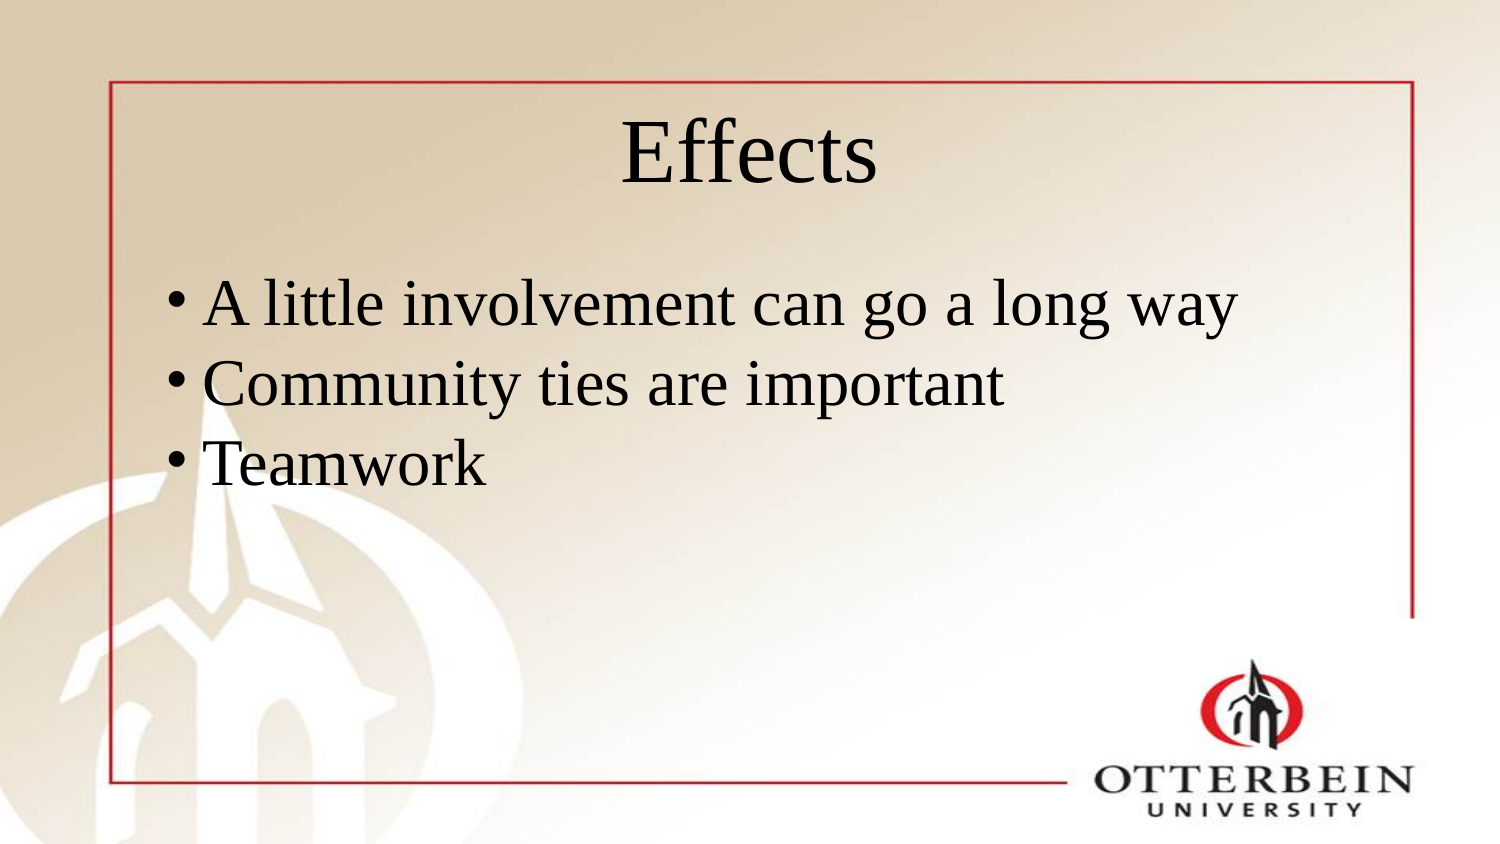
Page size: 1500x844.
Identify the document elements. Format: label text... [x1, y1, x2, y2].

title Effects [112, 75, 1388, 216]
list A little involvement can go a long way Community ties are important Teamwork [112, 243, 1388, 751]
picture [0, 0, 1500, 844]
